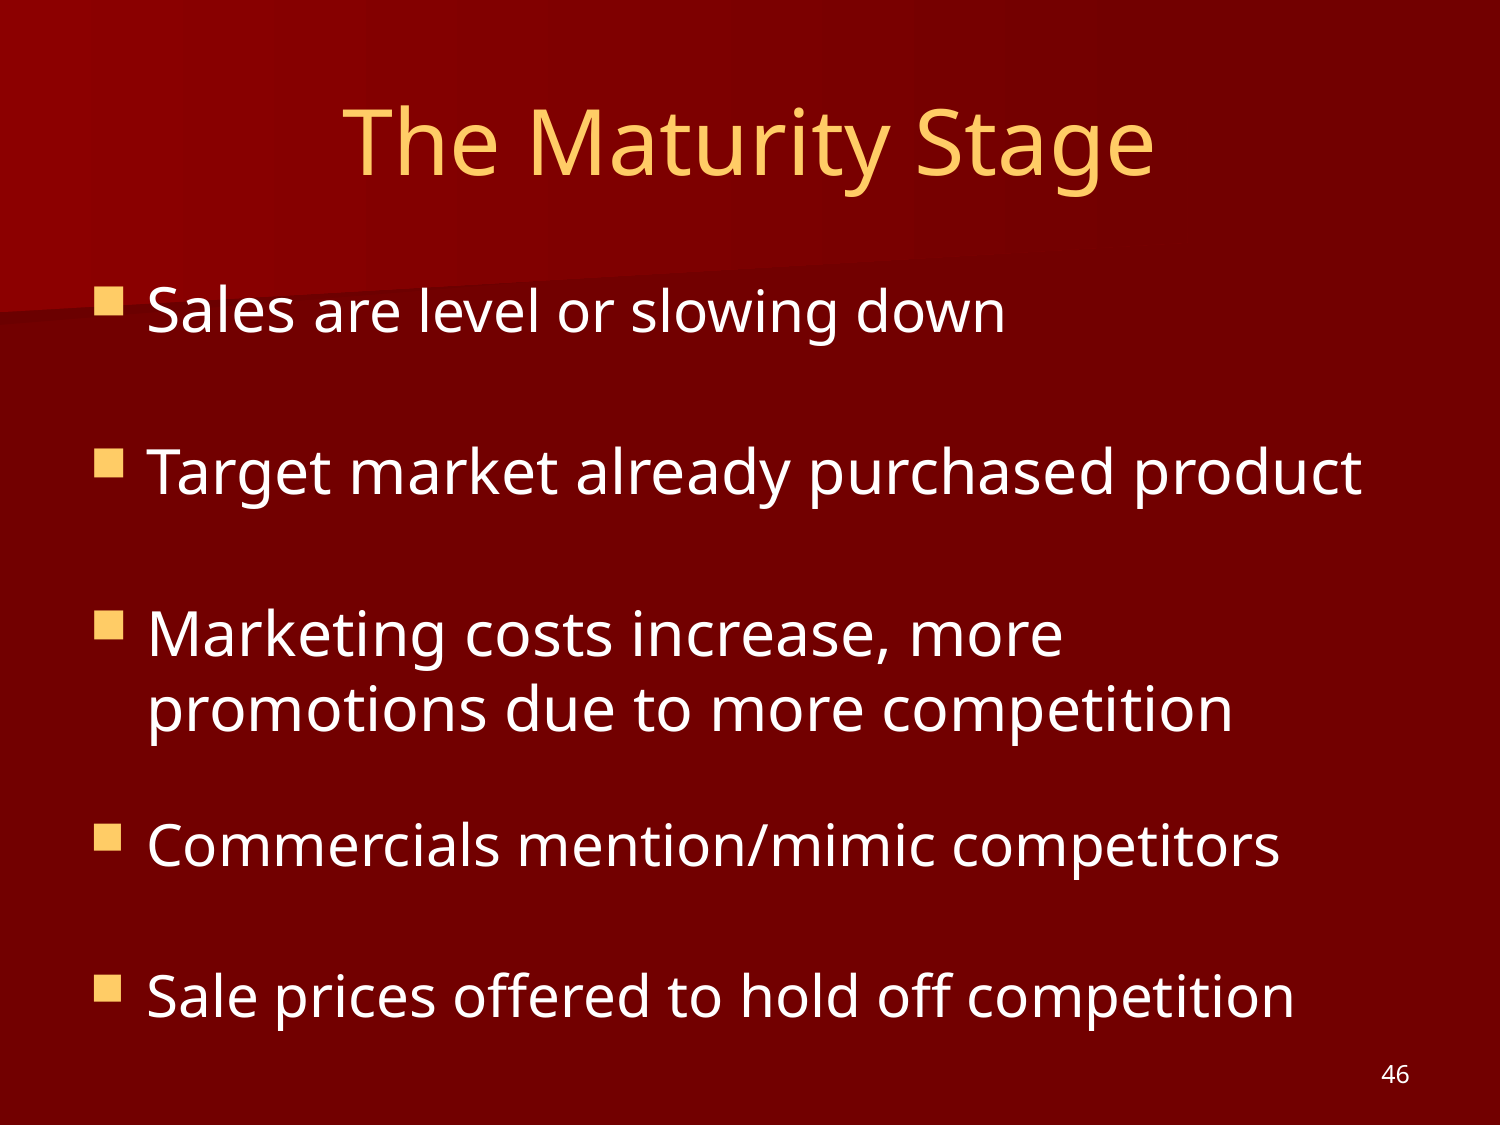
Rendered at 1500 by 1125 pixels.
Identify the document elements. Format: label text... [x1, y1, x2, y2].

slide_number 46 [1074, 1024, 1426, 1101]
list Sales are level or slowing down Target market already purchased product Marketing costs increase, more promotions due to more competition Commercials mention/mimic competitors Sale prices offered to hold off competition [74, 262, 1426, 1001]
title The Maturity Stage [74, 44, 1426, 233]
